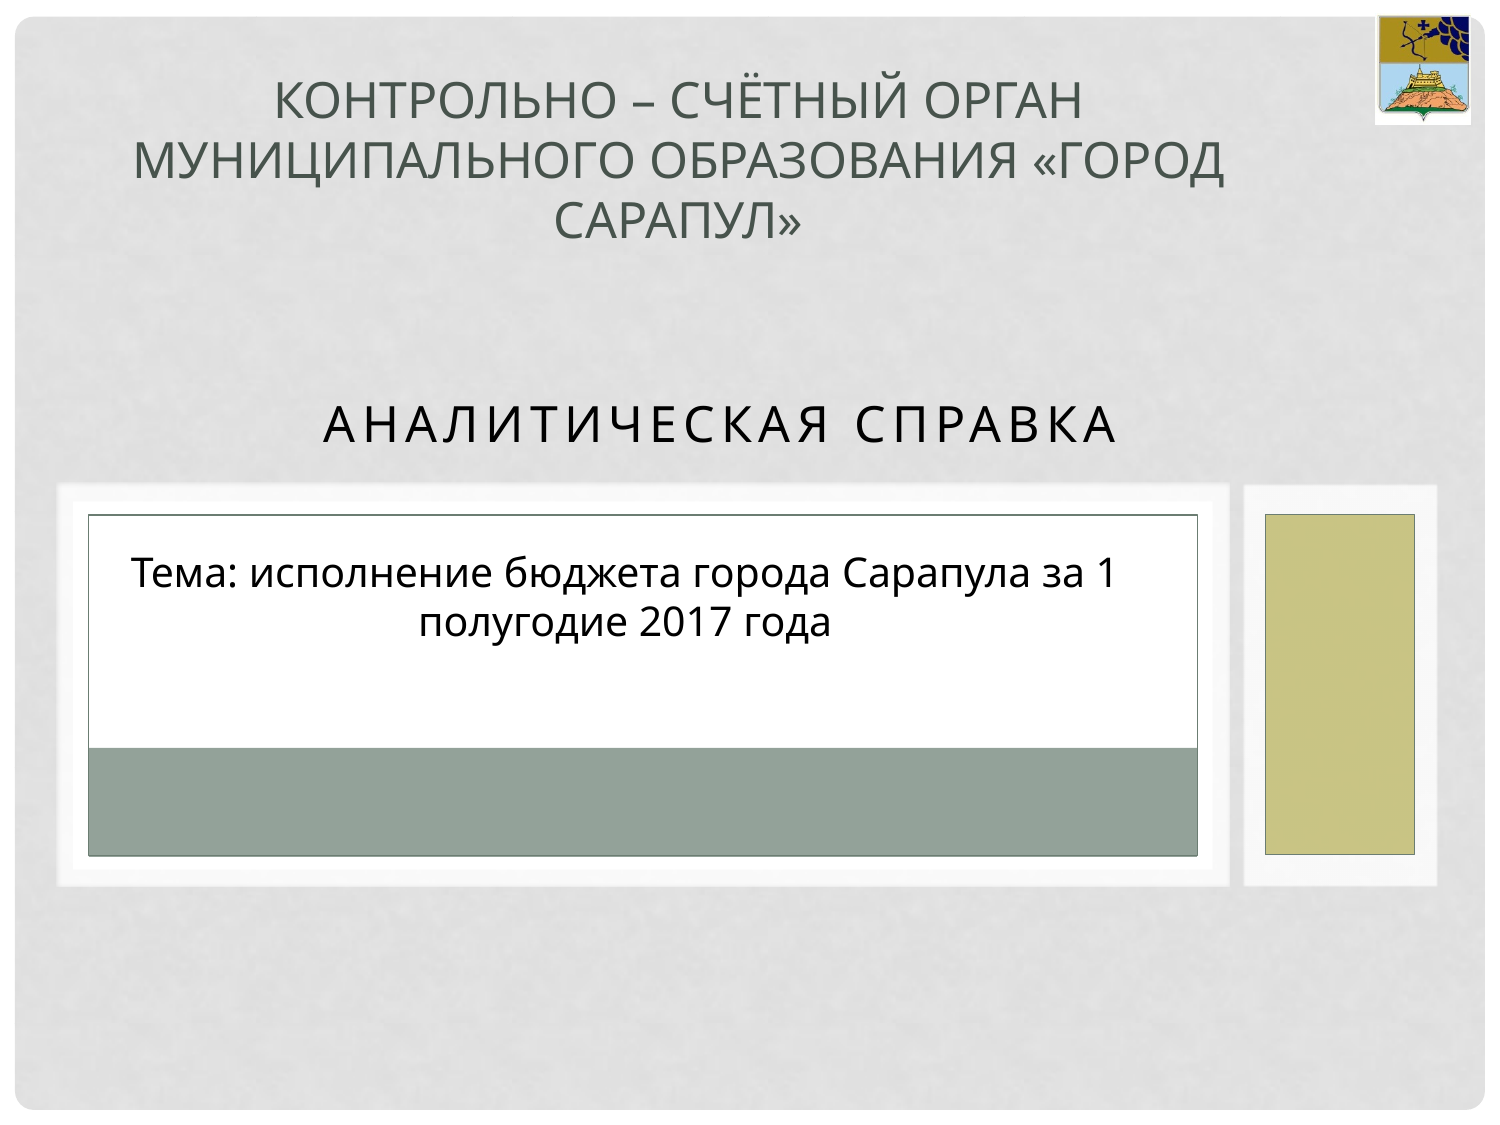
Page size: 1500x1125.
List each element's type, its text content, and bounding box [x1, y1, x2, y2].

subtitle Аналитическая справка [194, 385, 1245, 500]
picture [1374, 13, 1471, 125]
title Контрольно – счётный орган муниципального образования «Город Сарапул» [41, 54, 1317, 256]
text_box Тема: исполнение бюджета города Сарапула за 1 полугодие 2017 года [100, 538, 1151, 653]
